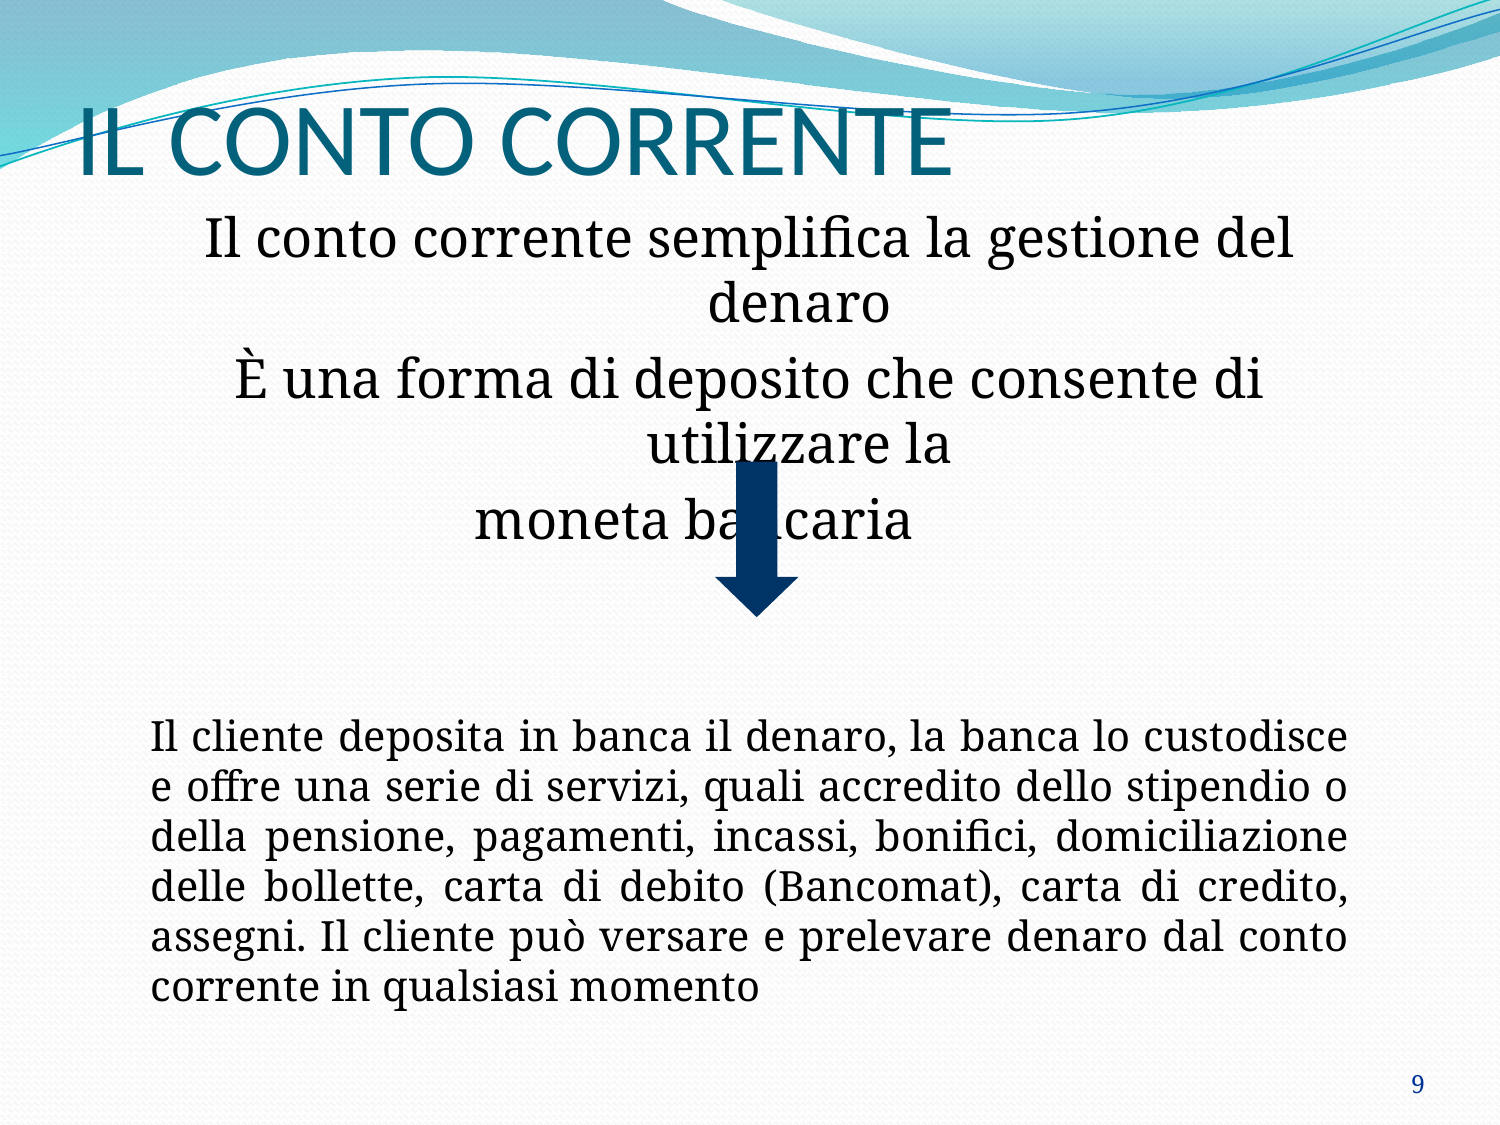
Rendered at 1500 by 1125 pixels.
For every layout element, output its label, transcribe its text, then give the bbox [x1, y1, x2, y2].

text_box [716, 462, 797, 617]
list Il conto corrente semplifica la gestione del denaro È una forma di deposito che consente di utilizzare la moneta bancaria Il cliente deposita in banca il denaro, la banca lo custodisce e offre una serie di servizi, quali accredito dello stipendio o della pensione, pagamenti, incassi, bonifici, domiciliazione delle bollette, carta di debito (Bancomat), carta di credito, assegni. Il cliente può versare e prelevare denaro dal conto corrente in qualsiasi momento [135, 196, 1365, 1000]
title IL CONTO CORRENTE [75, 149, 1425, 197]
slide_number 9 [1299, 1042, 1425, 1103]
